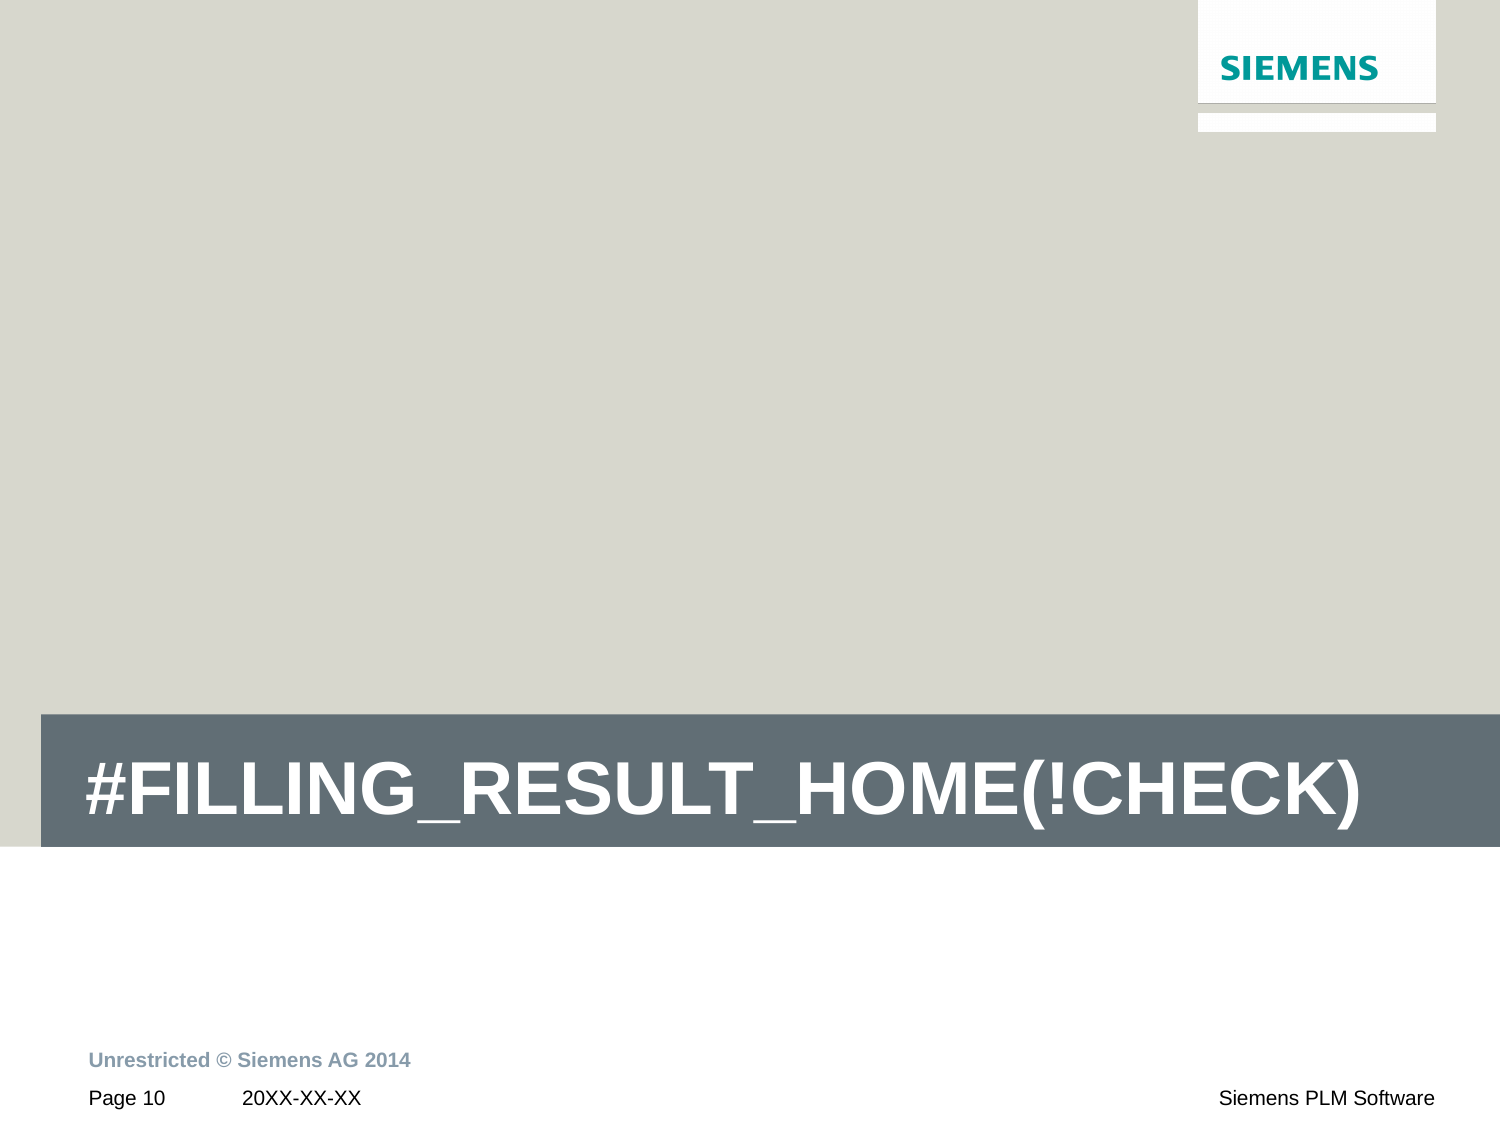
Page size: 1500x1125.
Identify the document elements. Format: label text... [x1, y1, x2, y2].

picture [1198, 0, 1436, 132]
title #FILLING_RESULT_HOME(!CHECK) [40, 714, 1500, 848]
